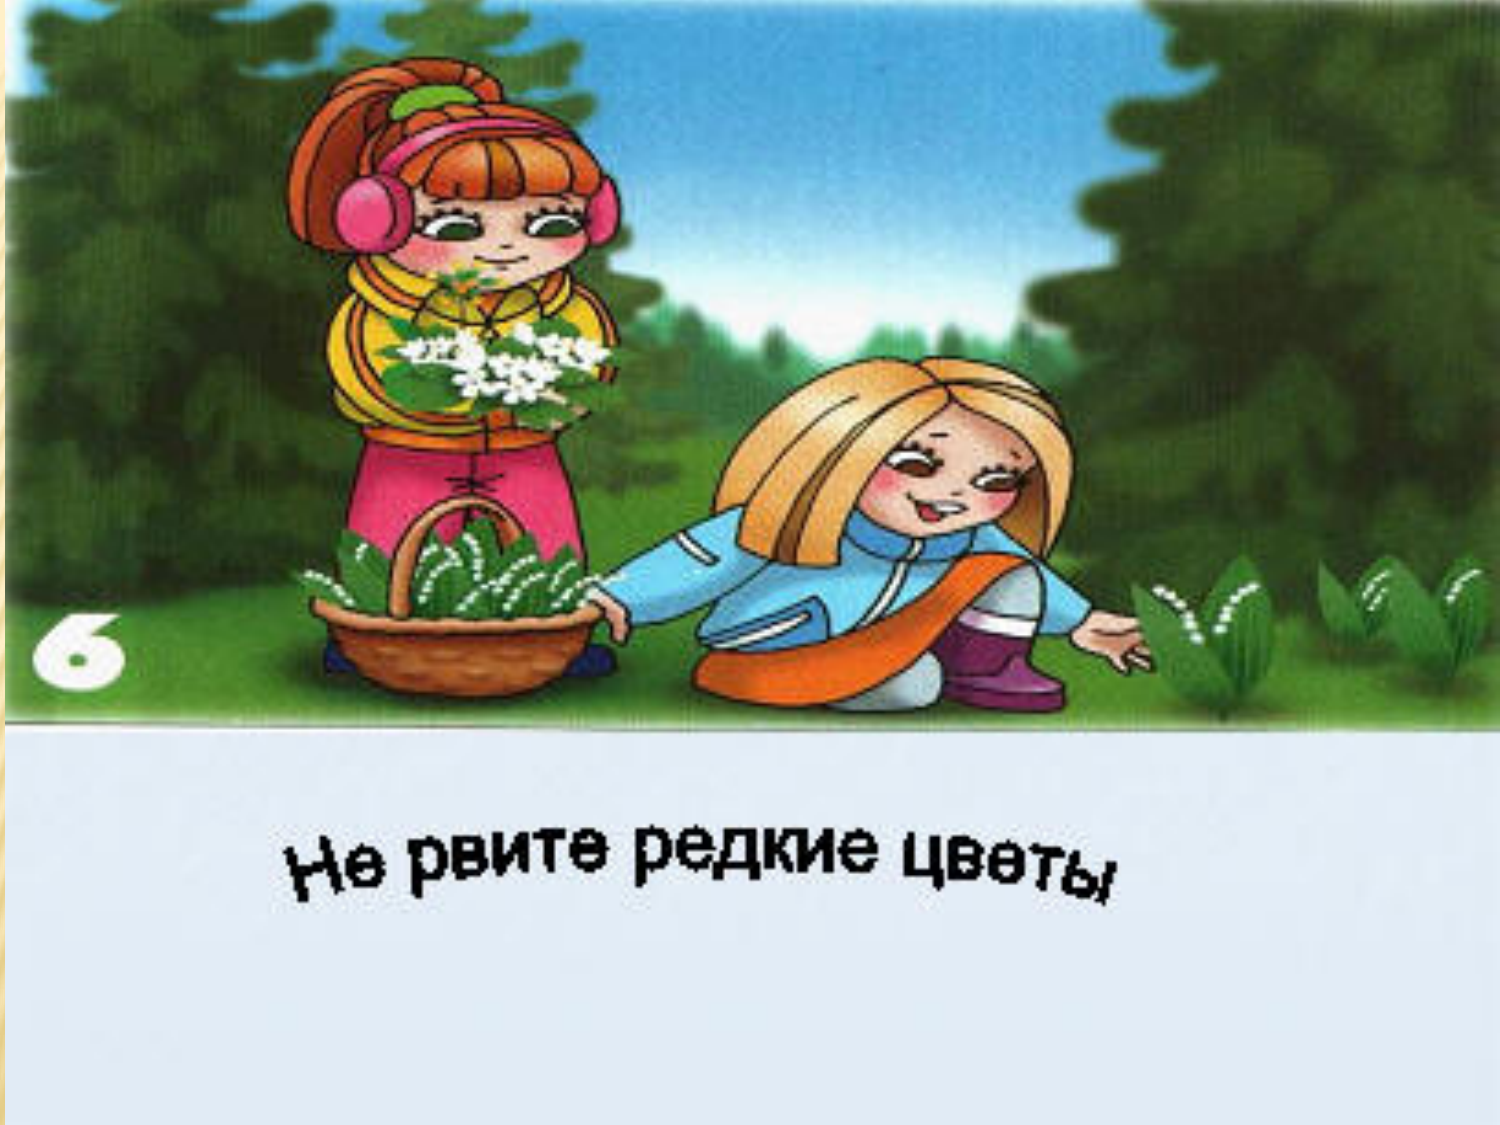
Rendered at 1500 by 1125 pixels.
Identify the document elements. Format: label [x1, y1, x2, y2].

list [5, 0, 1500, 1125]
